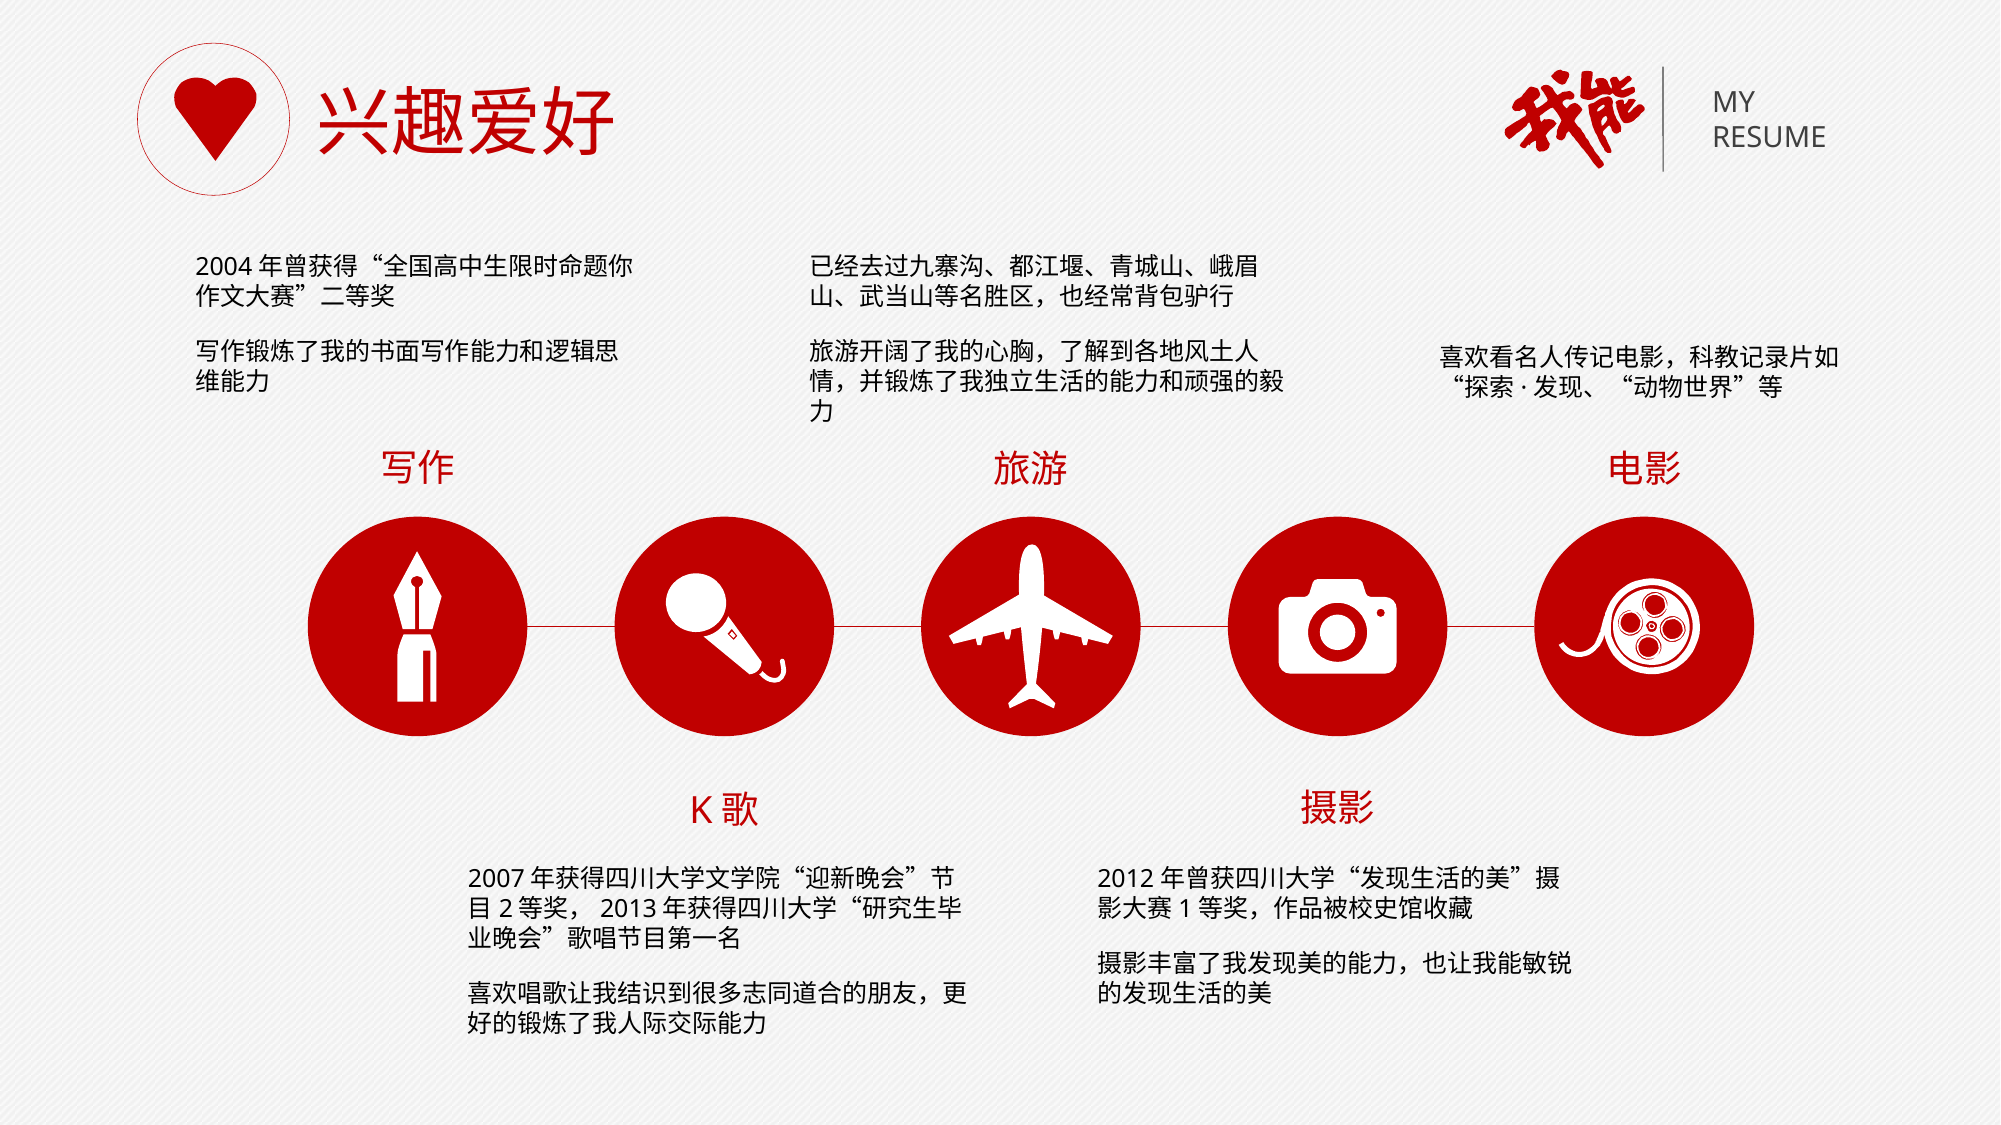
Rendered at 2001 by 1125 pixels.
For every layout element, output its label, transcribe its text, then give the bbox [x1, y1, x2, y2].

title 兴趣爱好 [301, 66, 1281, 172]
text_box 2007年获得四川大学文学院“迎新晚会”节目2等奖，2013年获得四川大学“研究生毕业晚会”歌唱节目第一名 喜欢唱歌让我结识到很多志同道合的朋友，更好的锻炼了我人际交际能力 [453, 855, 996, 1045]
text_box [614, 516, 835, 737]
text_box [307, 516, 528, 737]
text_box K歌 [614, 778, 835, 839]
text_box [137, 43, 290, 196]
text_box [1534, 516, 1755, 737]
text_box 已经去过九寨沟、都江堰、青城山、峨眉山、武当山等名胜区，也经常背包驴行 旅游开阔了我的心胸，了解到各地风土人情，并锻炼了我独立生活的能力和顽强的毅力 [794, 243, 1303, 433]
text_box [1504, 84, 1604, 169]
text_box 写作 [307, 436, 528, 496]
picture [0, 0, 2001, 1125]
text_box [1588, 96, 1622, 153]
text_box 2012年曾获四川大学“发现生活的美”摄影大赛1等奖，作品被校史馆收藏 摄影丰富了我发现美的能力，也让我能敏锐的发现生活的美 [1082, 855, 1593, 1015]
text_box [1551, 69, 1570, 85]
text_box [920, 516, 1141, 737]
text_box [1615, 98, 1645, 124]
text_box [174, 77, 257, 161]
text_box 2004年曾获得“全国高中生限时命题你作文大赛”二等奖 写作锻炼了我的书面写作能力和逻辑思维能力 [180, 243, 654, 403]
text_box 喜欢看名人传记电影，科教记录片如“探索·发现、“动物世界”等 [1424, 334, 1864, 409]
text_box 电影 [1534, 437, 1755, 498]
text_box 摄影 [1227, 776, 1448, 837]
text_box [1227, 516, 1448, 737]
text_box [1580, 70, 1635, 100]
text_box 旅游 [921, 437, 1141, 498]
text_box MY RESUME [1697, 76, 1842, 161]
